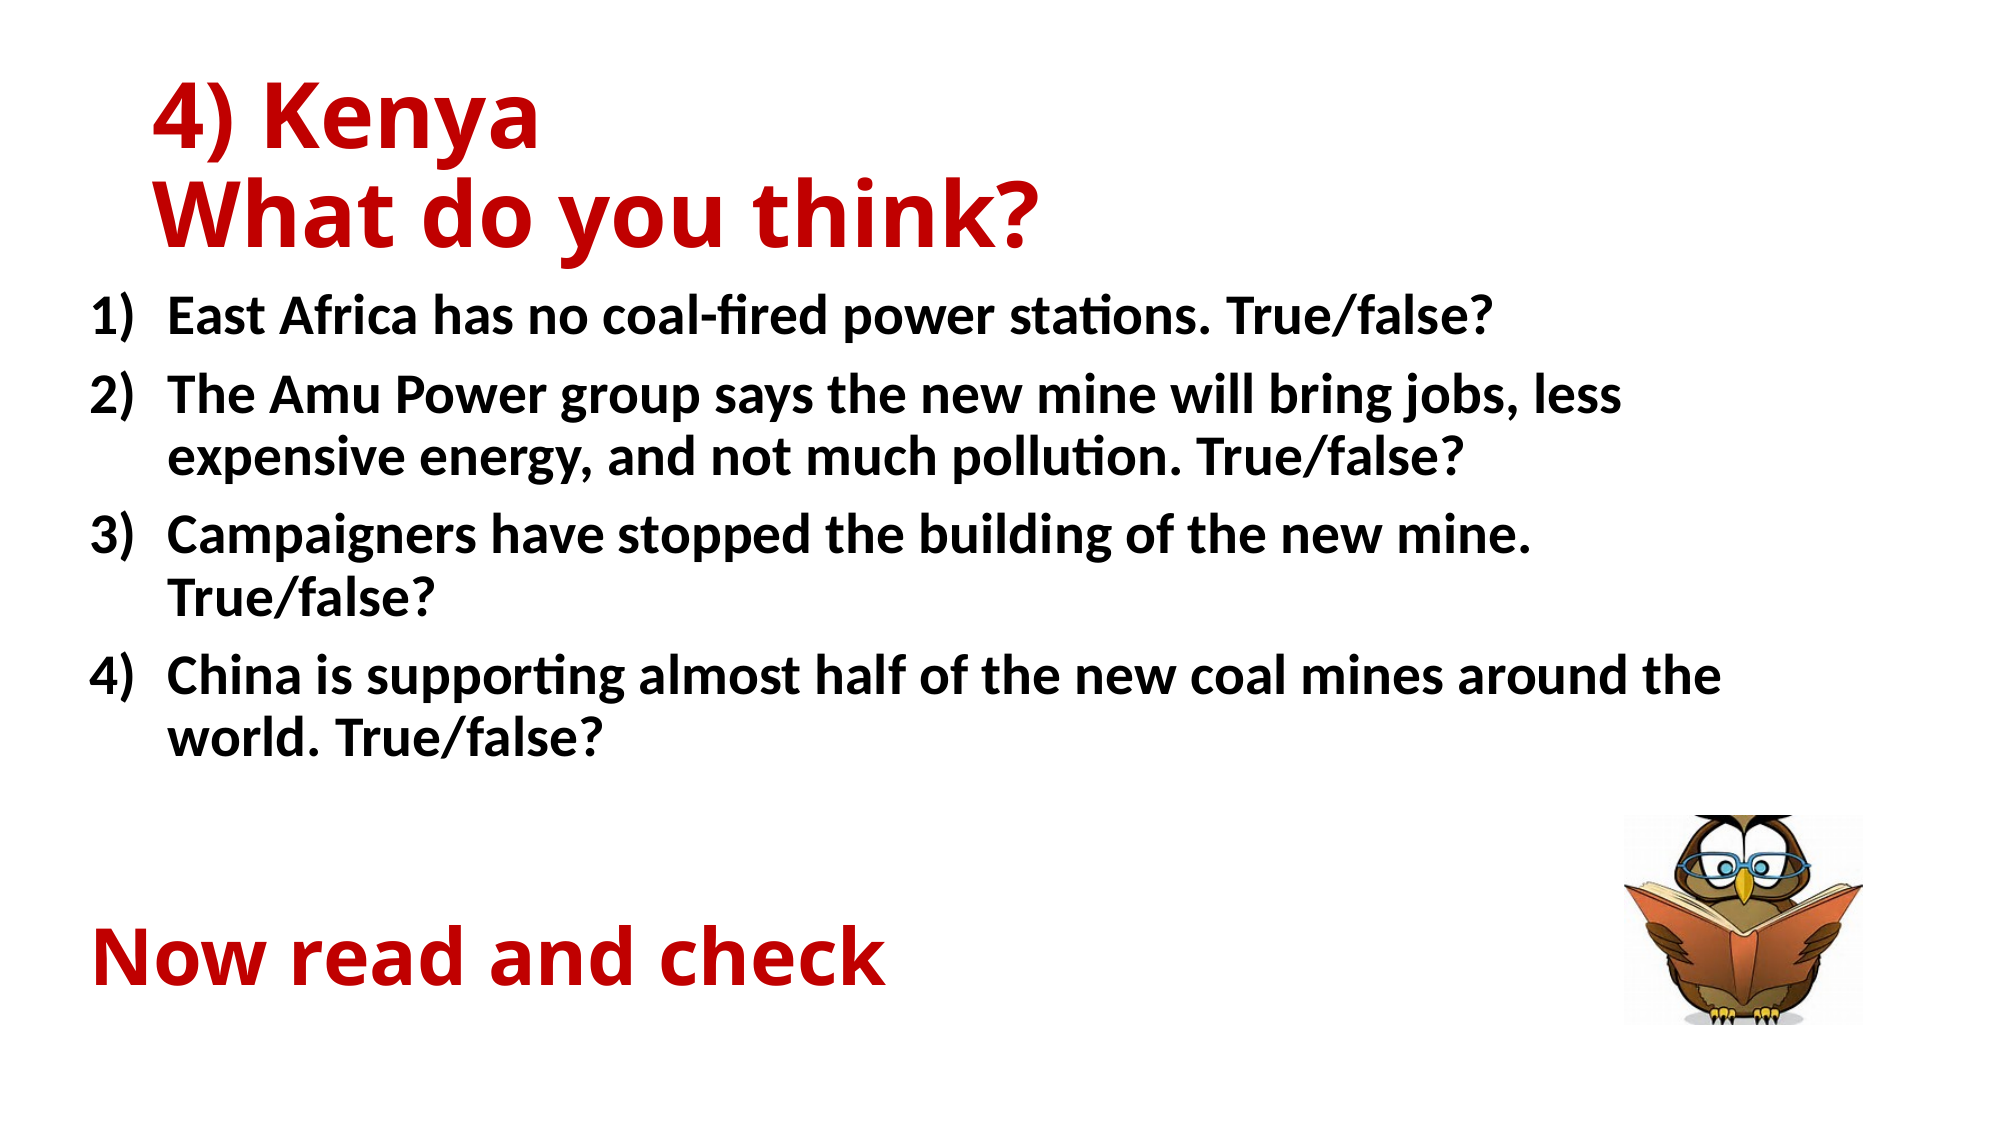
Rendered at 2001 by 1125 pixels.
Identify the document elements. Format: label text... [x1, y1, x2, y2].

list East Africa has no coal-fired power stations. True/false? The Amu Power group says the new mine will bring jobs, less expensive energy, and not much pollution. True/false? Campaigners have stopped the building of the new mine. True/false? China is supporting almost half of the new coal mines around the world. True/false? Now read and check [74, 277, 1800, 1017]
title 4) Kenya What do you think? [137, 59, 1863, 278]
picture [1624, 815, 1863, 1025]
